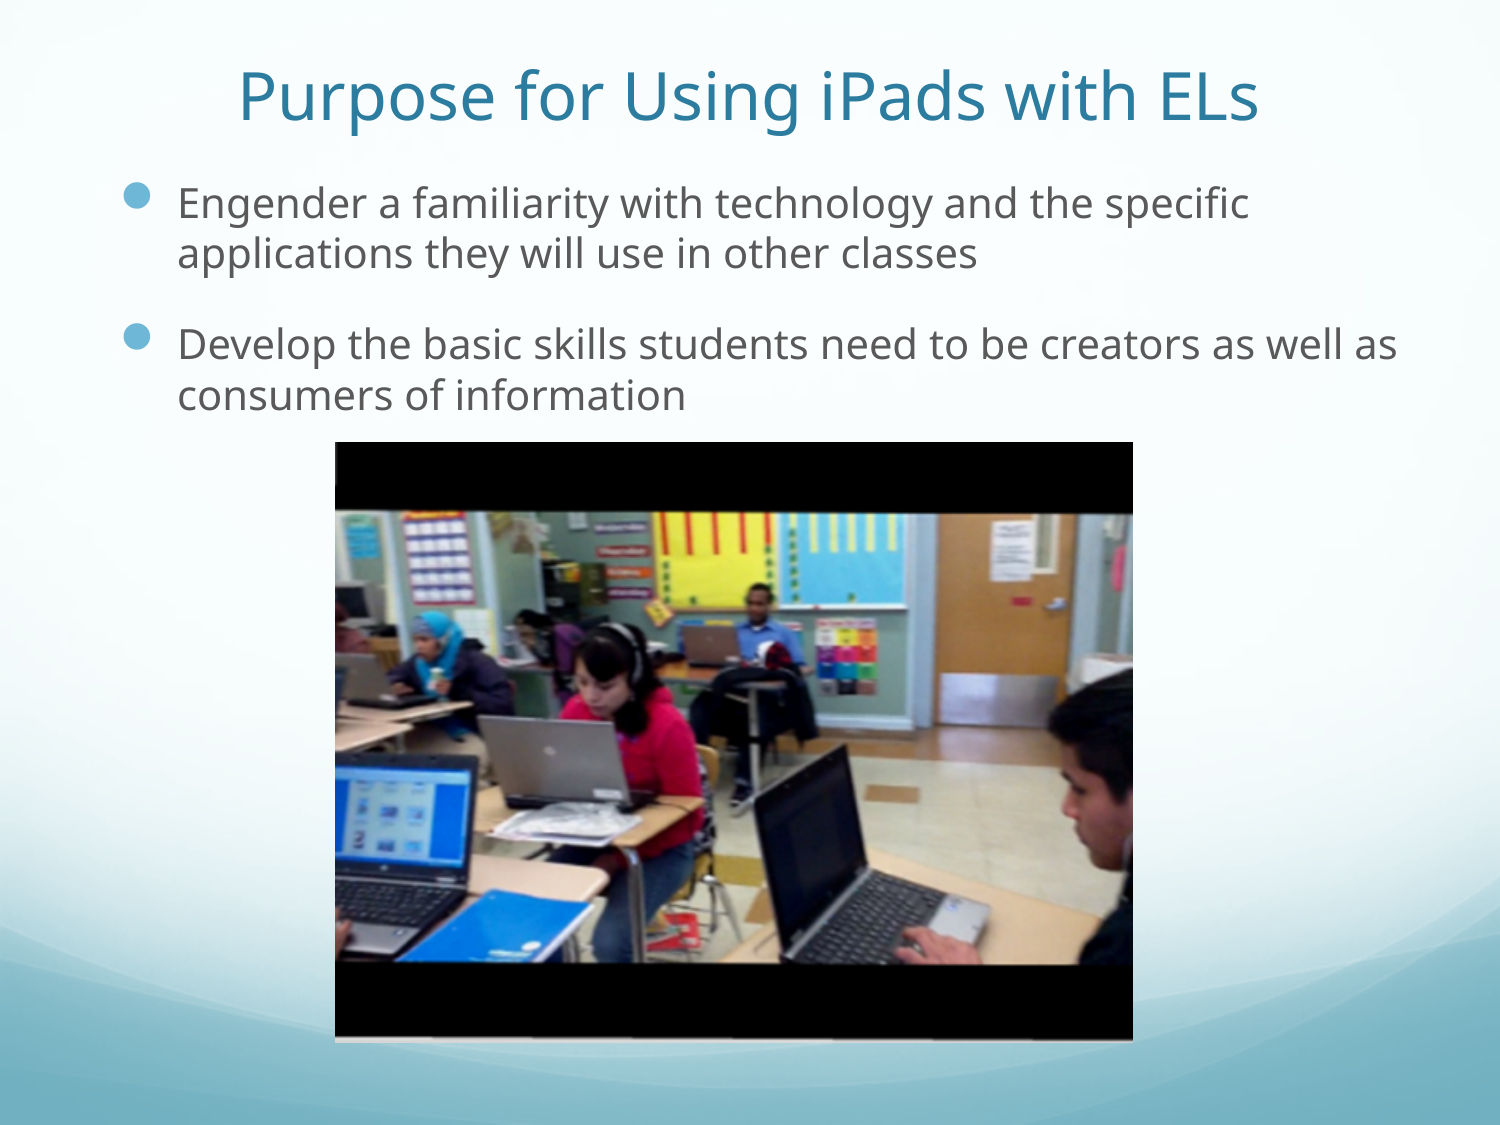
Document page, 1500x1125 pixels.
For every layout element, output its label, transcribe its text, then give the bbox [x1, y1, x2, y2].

picture [334, 441, 1134, 1043]
title Purpose for Using iPads with ELs [90, 17, 1410, 142]
list Engender a familiarity with technology and the specific applications they will use in other classes Develop the basic skills students need to be creators as well as consumers of information [104, 168, 1424, 441]
